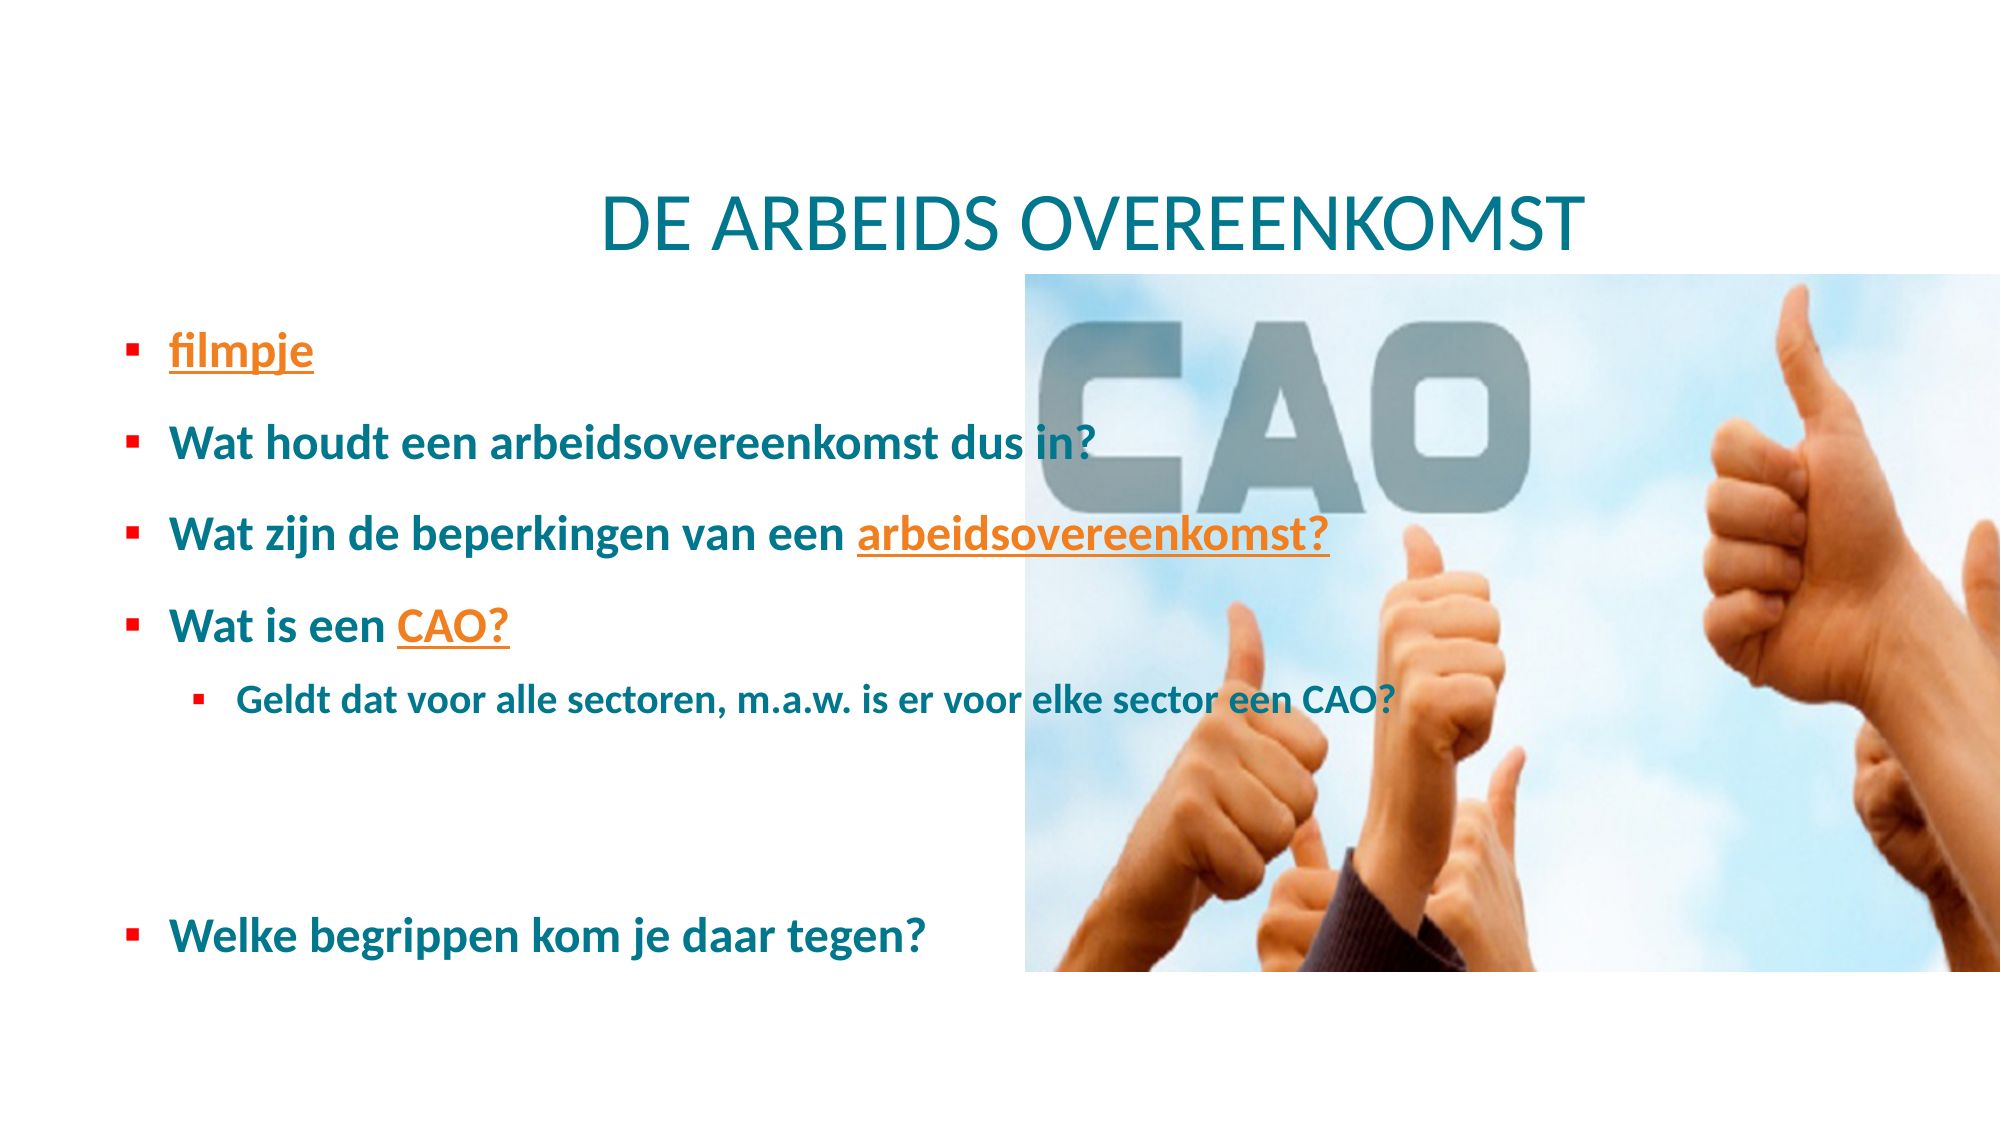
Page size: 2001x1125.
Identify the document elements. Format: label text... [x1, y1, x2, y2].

picture [1025, 274, 2000, 972]
list filmpje Wat houdt een arbeidsovereenkomst dus in? Wat zijn de beperkingen van een arbeidsovereenkomst? Wat is een CAO? Geldt dat voor alle sectoren, m.a.w. is er voor elke sector een CAO? Welke begrippen kom je daar tegen? [109, 317, 1647, 1053]
title De arbeids overeenkomst [324, 62, 1863, 275]
